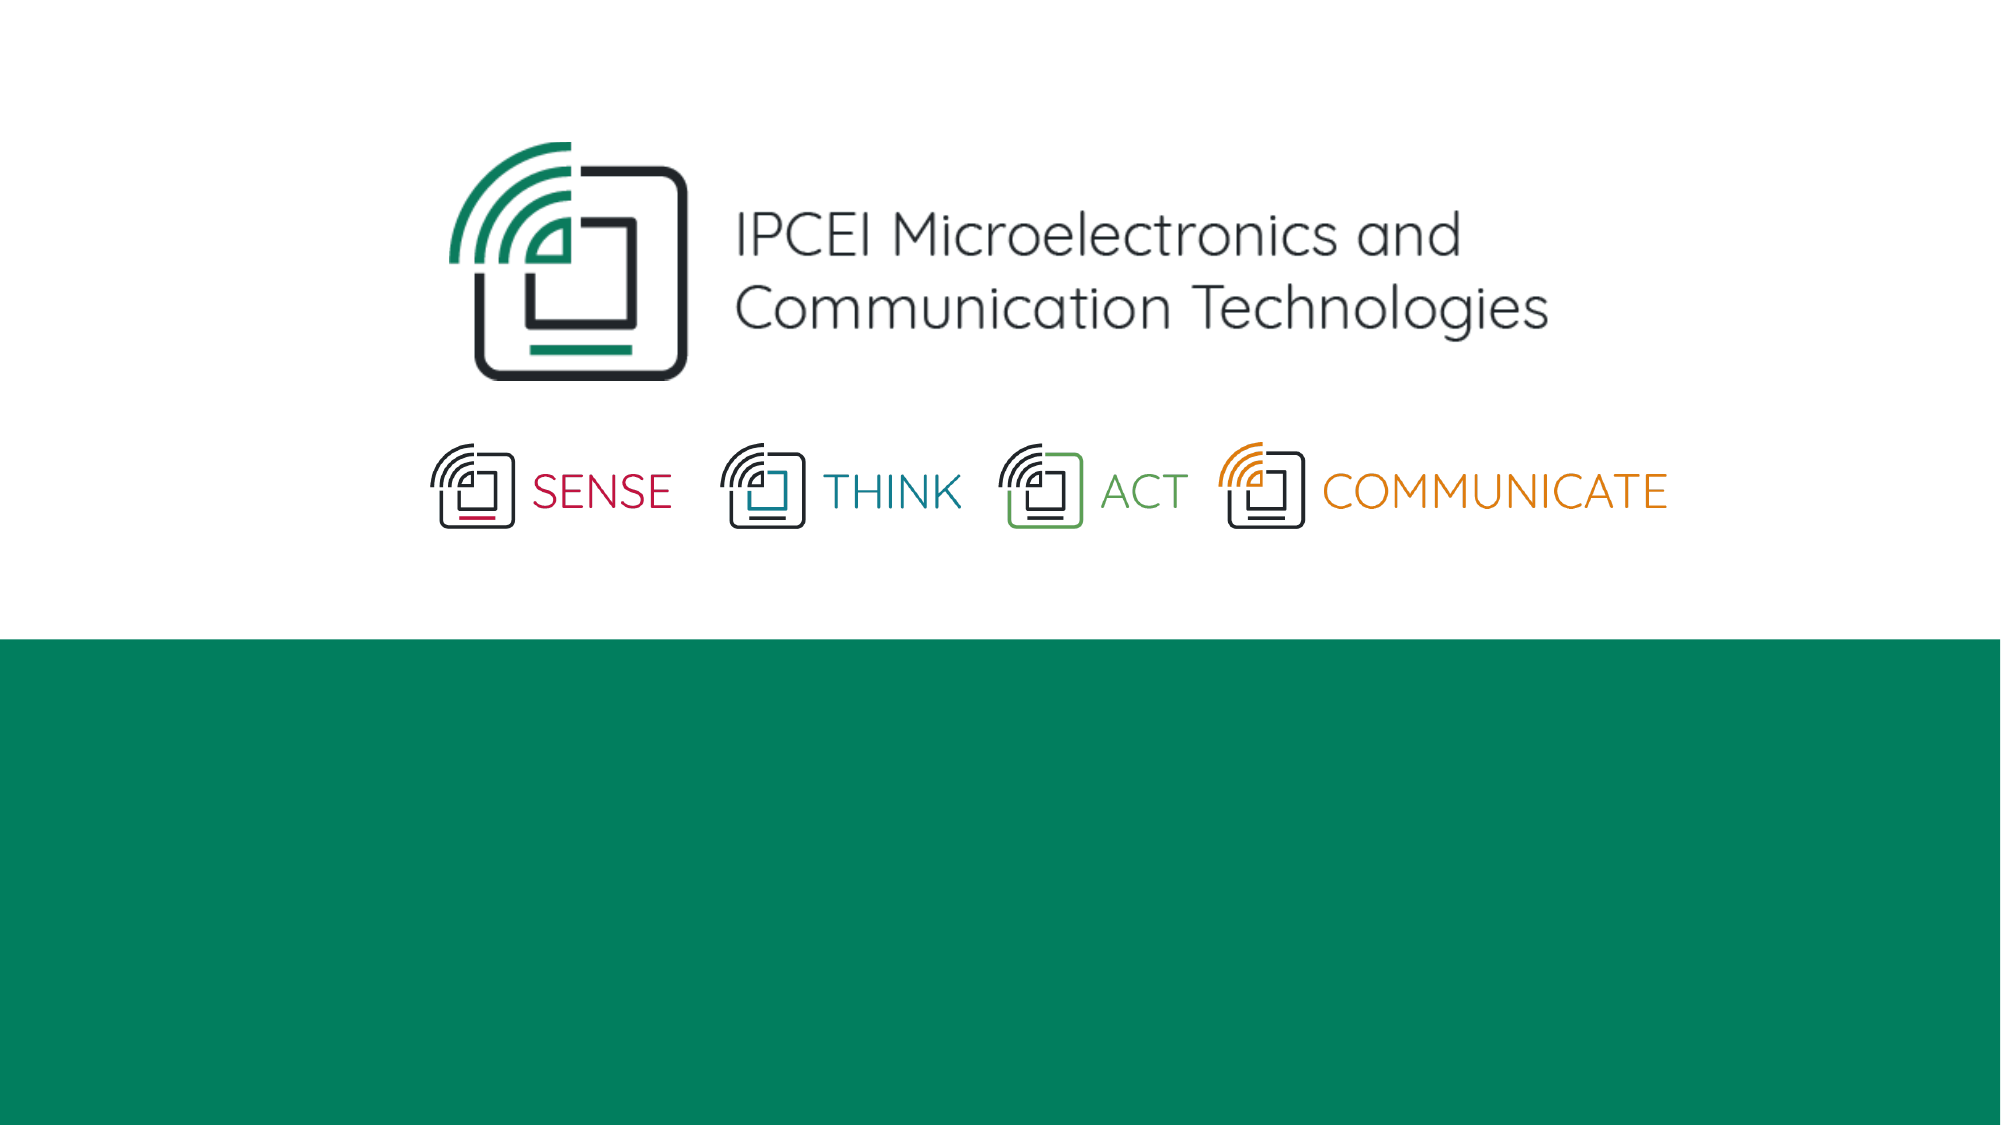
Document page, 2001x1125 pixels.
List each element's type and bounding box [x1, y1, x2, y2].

picture [720, 443, 963, 529]
picture [1218, 442, 1669, 529]
picture [430, 443, 673, 529]
picture [449, 142, 1551, 381]
picture [998, 443, 1190, 529]
